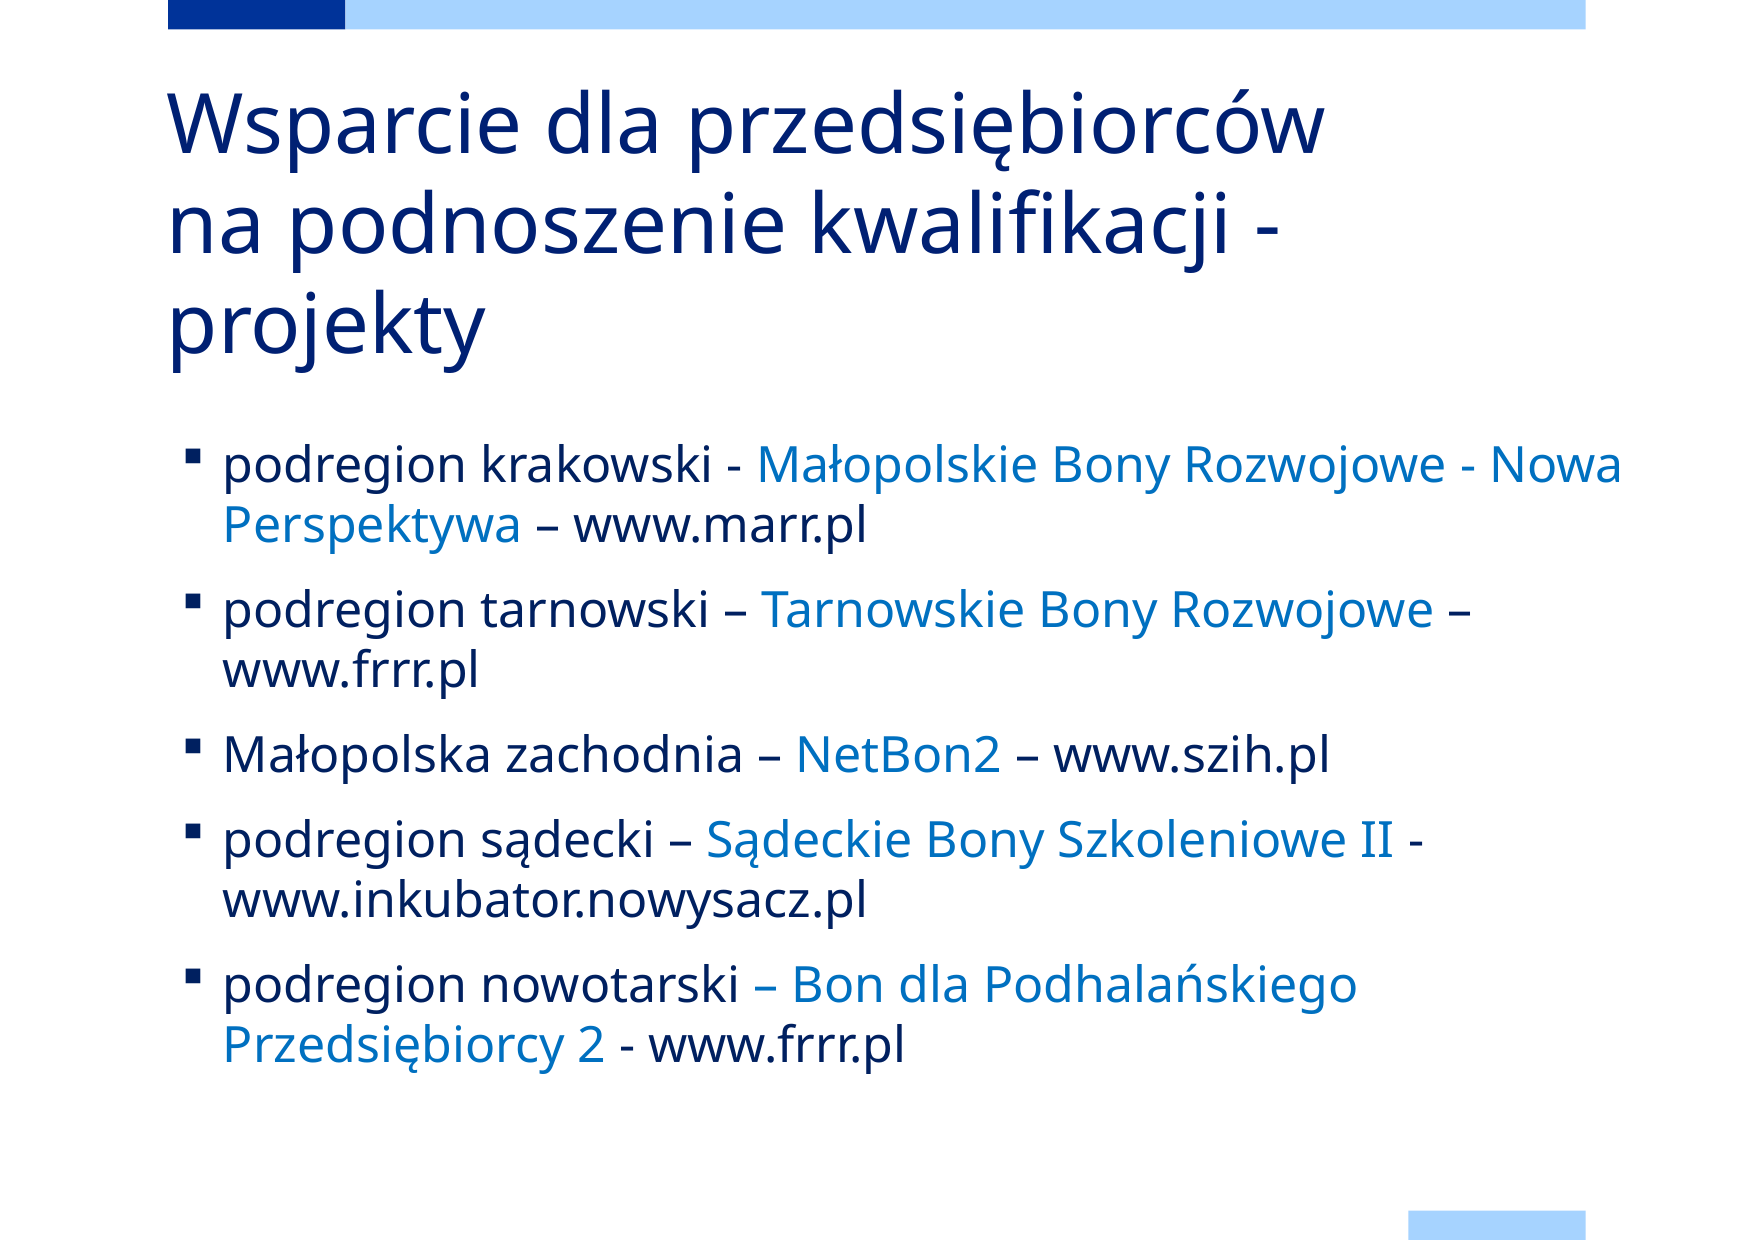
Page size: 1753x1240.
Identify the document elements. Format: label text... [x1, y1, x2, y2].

text_box podregion krakowski - Małopolskie Bony Rozwojowe - Nowa Perspektywa – www.marr.pl podregion tarnowski – Tarnowskie Bony Rozwojowe – www.frrr.pl Małopolska zachodnia – NetBon2 – www.szih.pl podregion sądecki – Sądeckie Bony Szkoleniowe II - www.inkubator.nowysacz.pl podregion nowotarski – Bon dla Podhalańskiego Przedsiębiorcy 2 - www.frrr.pl [166, 425, 1697, 1004]
title Wsparcie dla przedsiębiorców na podnoszenie kwalifikacji - projekty [166, 70, 1585, 249]
